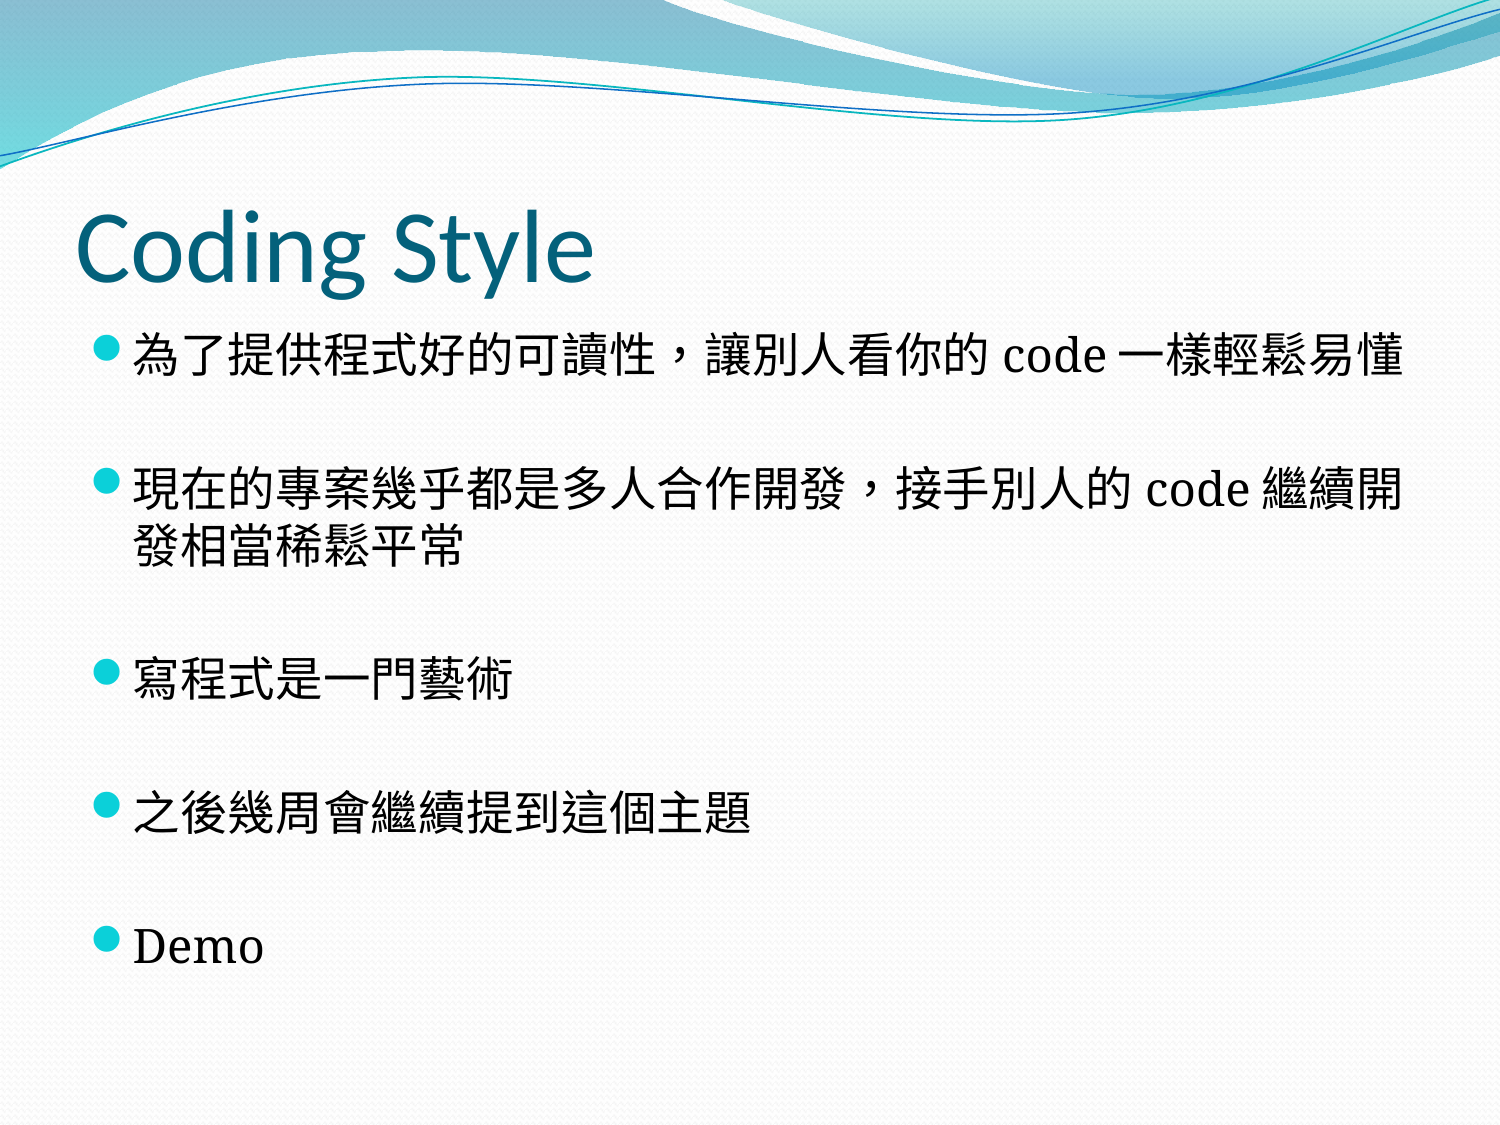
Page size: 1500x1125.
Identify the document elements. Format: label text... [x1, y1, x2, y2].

title Coding Style [75, 115, 1425, 303]
list 為了提供程式好的可讀性，讓別人看你的code一樣輕鬆易懂 現在的專案幾乎都是多人合作開發，接手別人的code繼續開發相當稀鬆平常 寫程式是一門藝術 之後幾周會繼續提到這個主題 Demo [75, 317, 1425, 1038]
